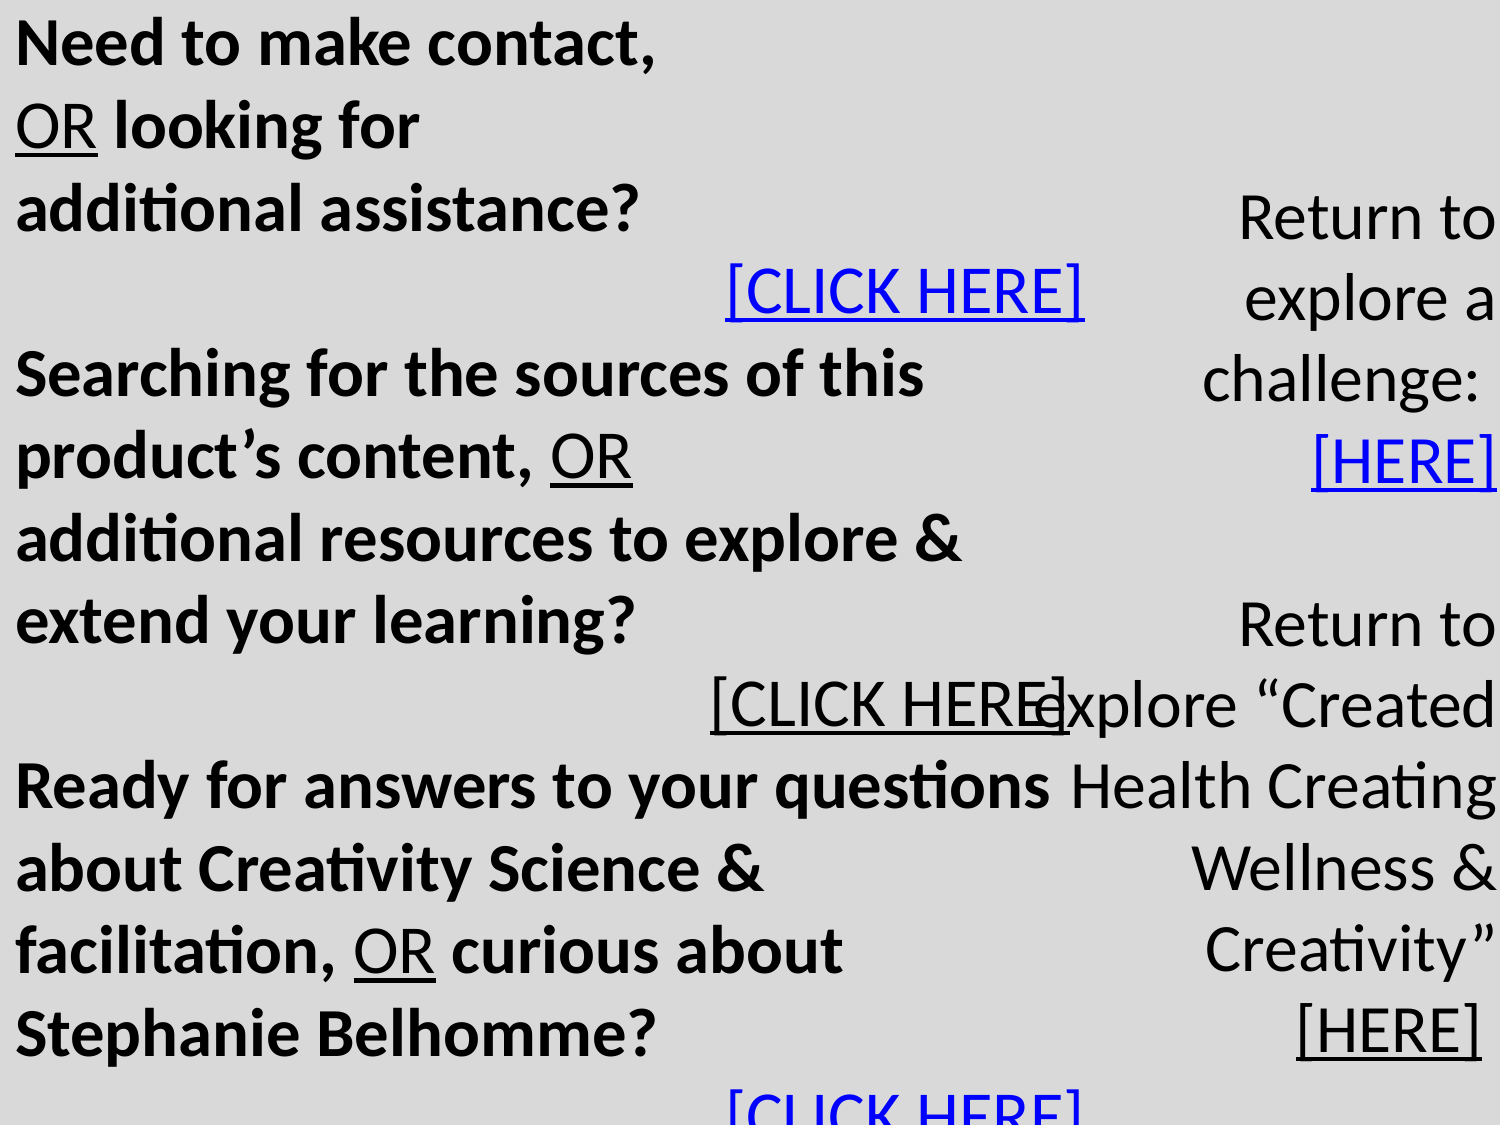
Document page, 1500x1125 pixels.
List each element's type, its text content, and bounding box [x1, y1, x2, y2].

text_box Return to explore a challenge: [HERE] Return to explore “Created Health Creating Wellness & Creativity” [HERE] [1012, 0, 1500, 1125]
text_box Need to make contact, OR looking for additional assistance? [CLICK HERE] Searching for the sources of this product’s content, OR additional resources to explore & extend your learning? [CLICK HERE] Ready for answers to your questions about Creativity Science & facilitation, OR curious about Stephanie Belhomme? [CLICK HERE] [0, 0, 1012, 1125]
